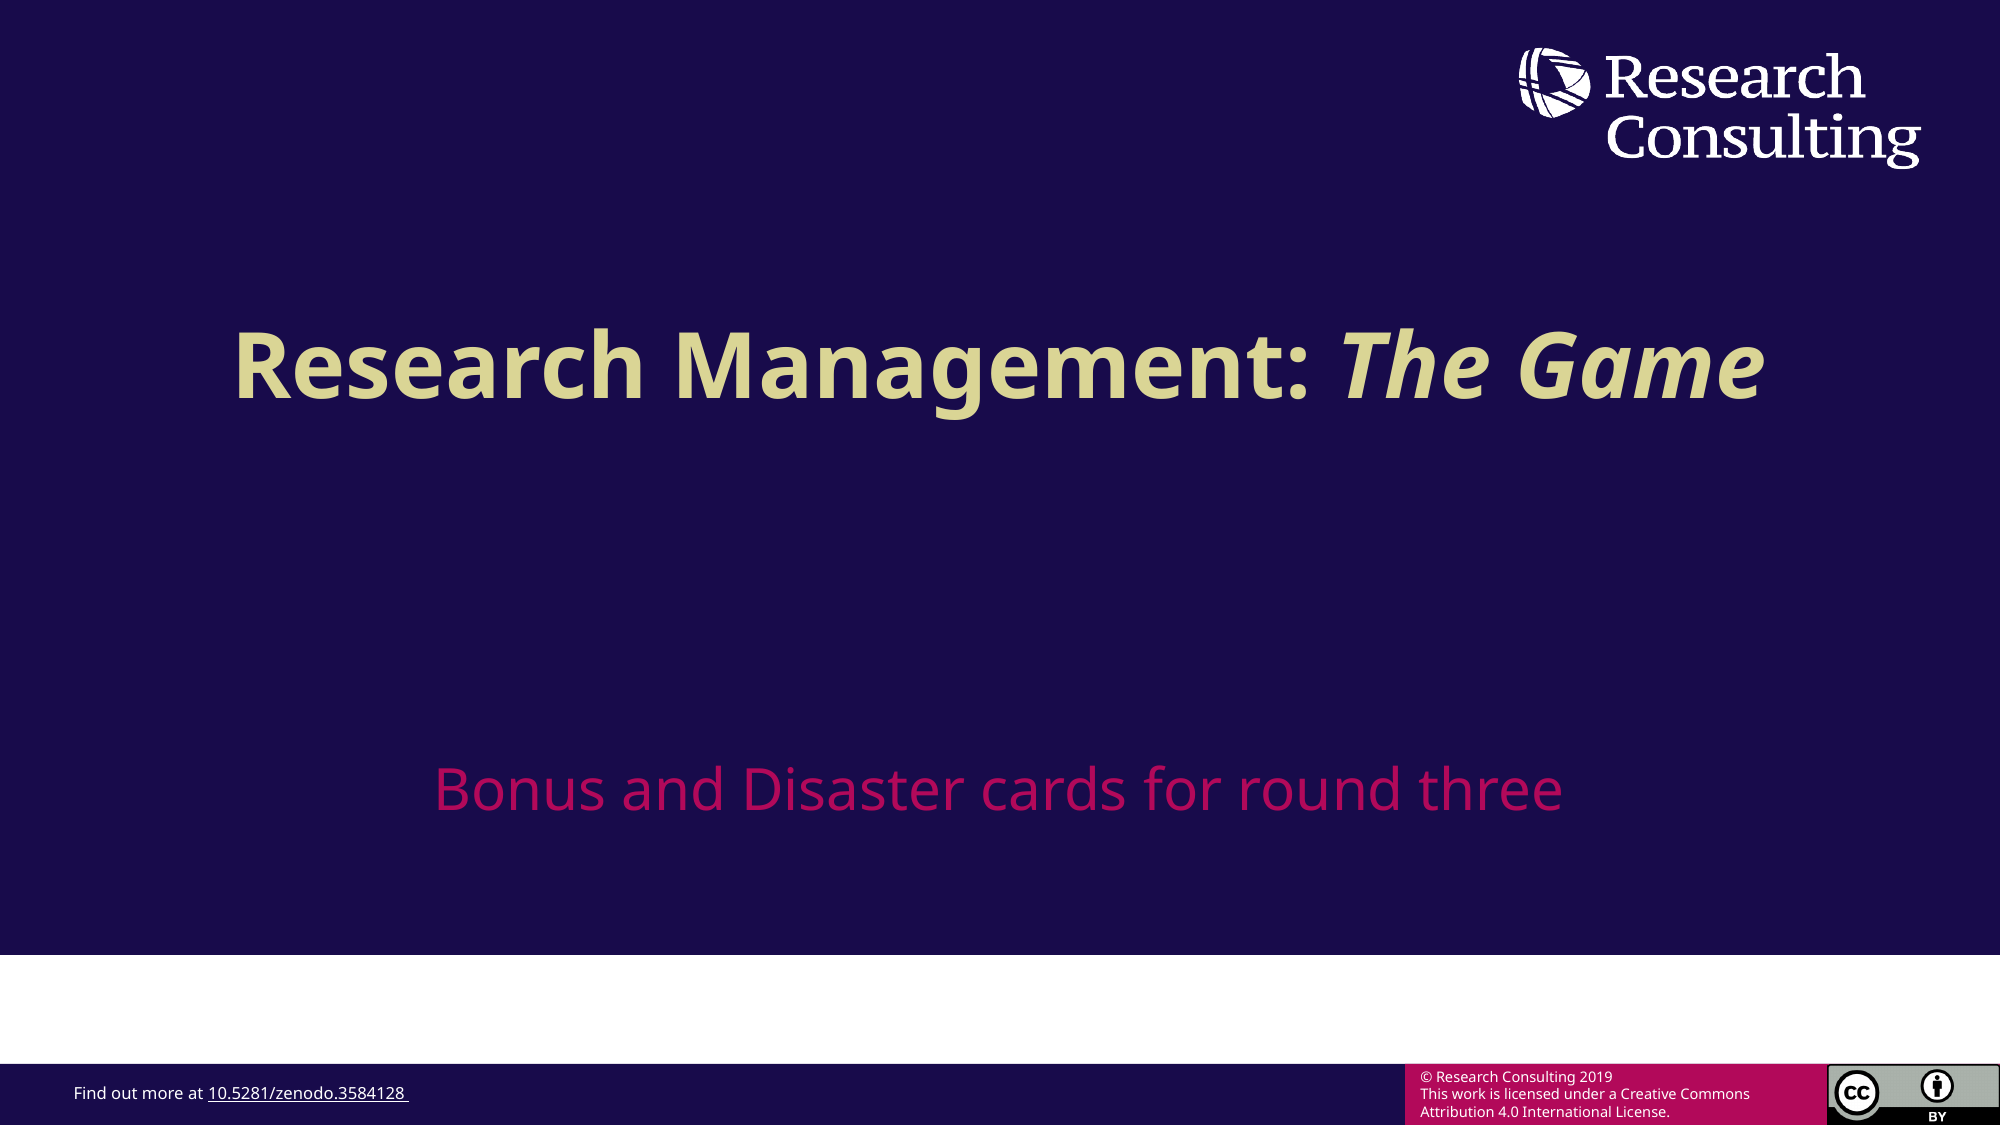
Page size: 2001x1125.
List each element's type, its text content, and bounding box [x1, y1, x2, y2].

text_box Find out more at 10.5281/zenodo.3584128 [58, 1075, 1059, 1114]
picture [1827, 1064, 2000, 1125]
picture [1488, 15, 1960, 219]
title Research Management: The Game [136, 311, 1862, 749]
text_box © Research Consulting 2019 This work is licensed under a Creative Commons Attribution 4.0 International License. [1405, 1060, 1828, 1125]
list Bonus and Disaster cards for round three [136, 752, 1862, 999]
